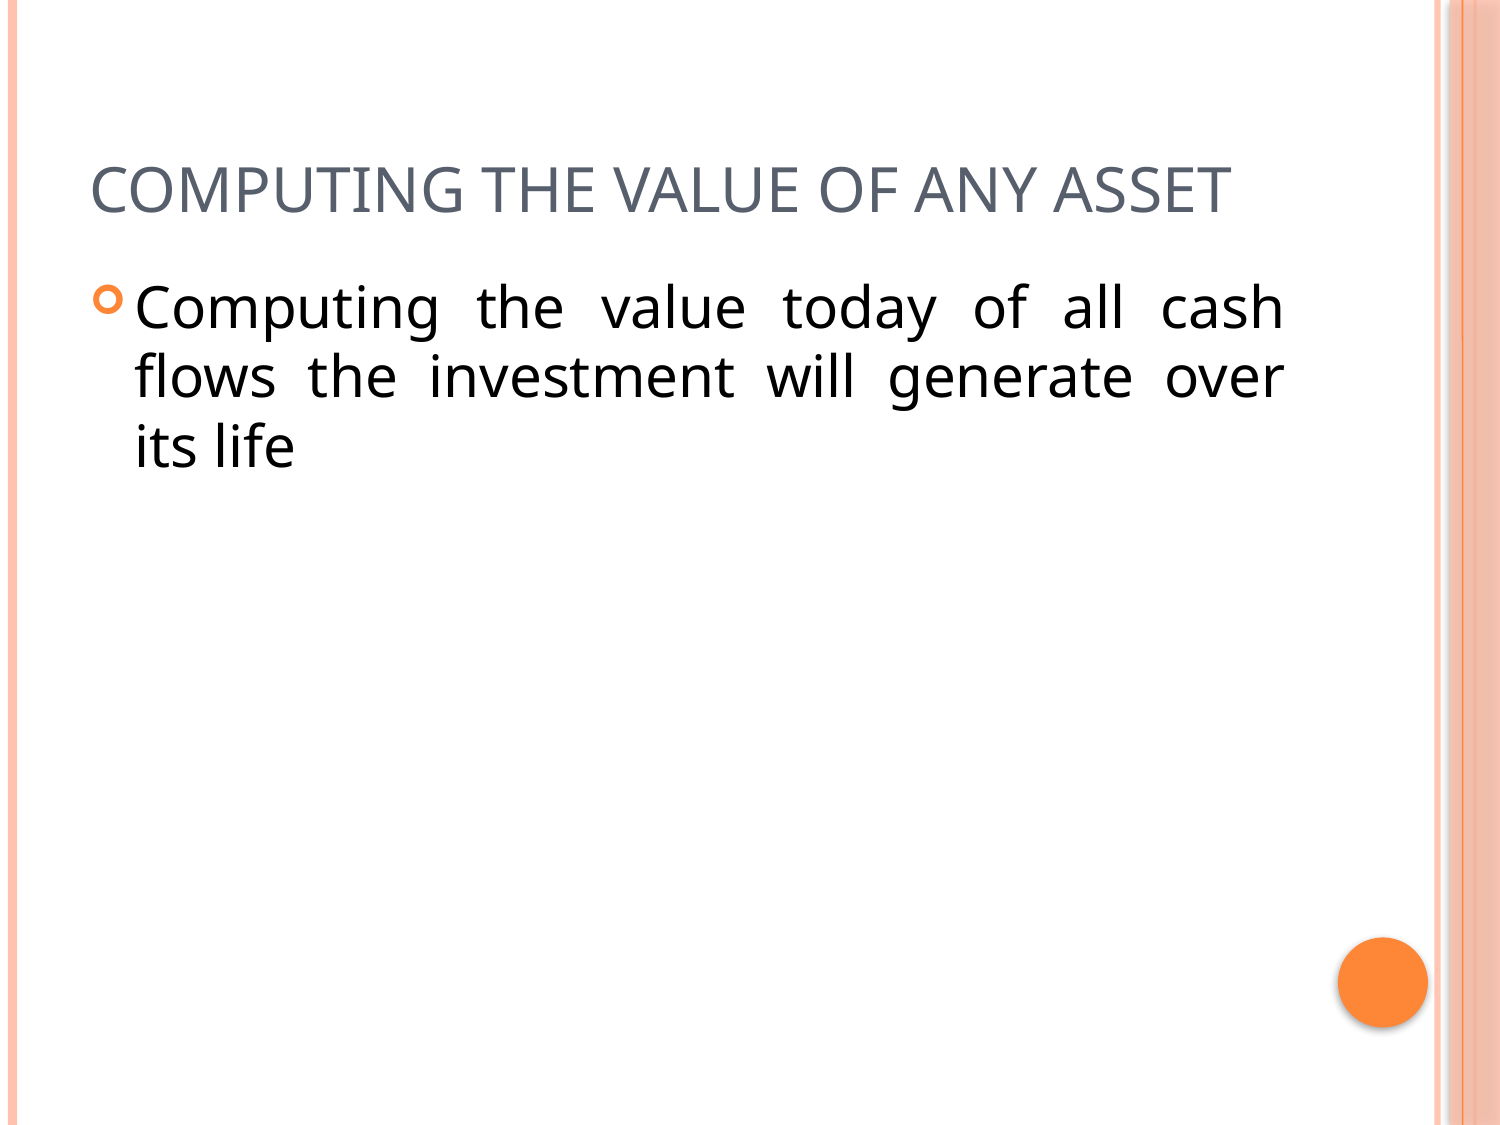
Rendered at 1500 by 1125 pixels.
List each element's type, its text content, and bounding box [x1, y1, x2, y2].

title Computing the value of any asset [75, 45, 1300, 233]
list Computing the value today of all cash flows the investment will generate over its life [75, 262, 1300, 1062]
